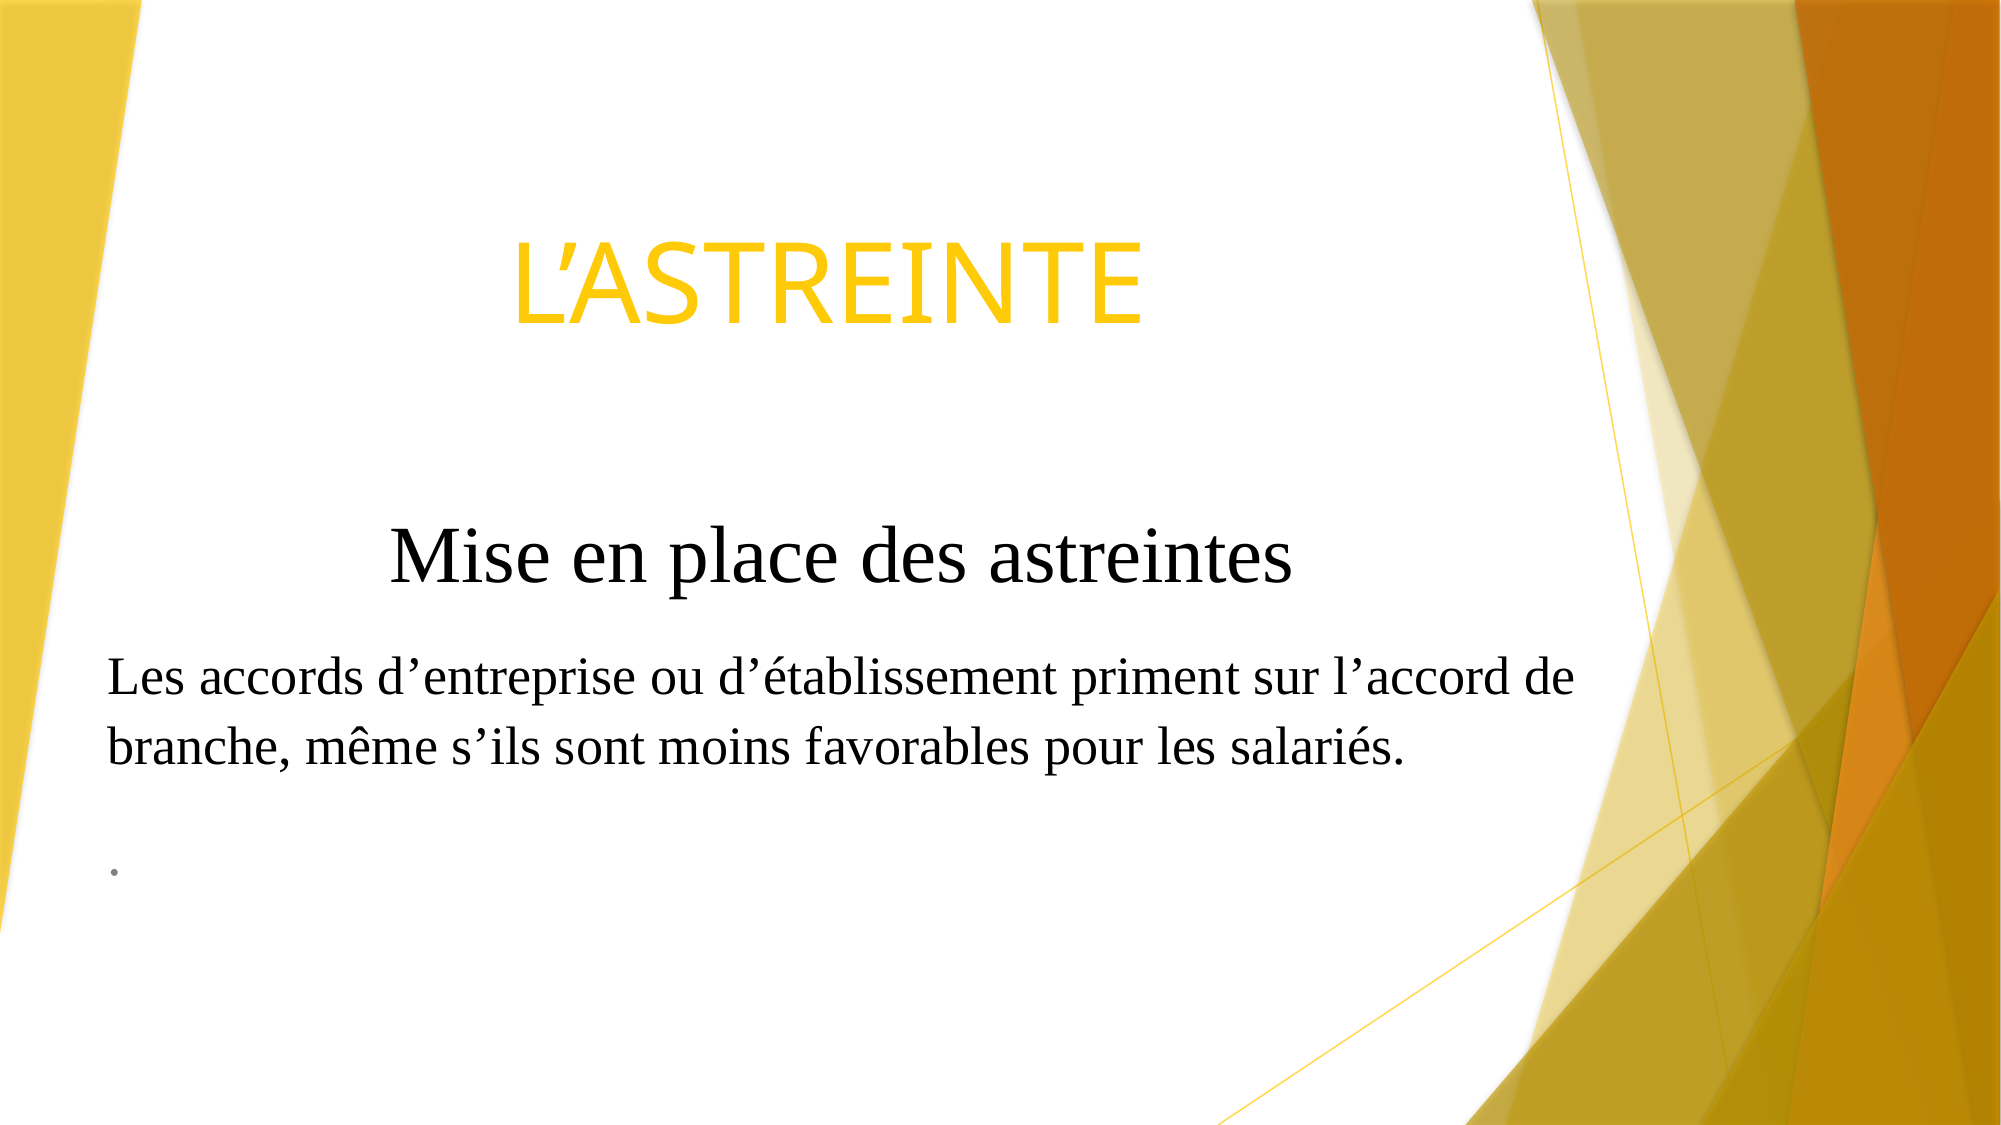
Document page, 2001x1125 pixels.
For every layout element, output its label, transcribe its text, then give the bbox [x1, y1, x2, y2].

subtitle Mise en place des astreintes Les accords d’entreprise ou d’établissement priment sur l’accord de branche, même s’ils sont moins favorables pour les salariés. . [92, 398, 1593, 969]
title L’ASTREINTE [205, 83, 1480, 354]
